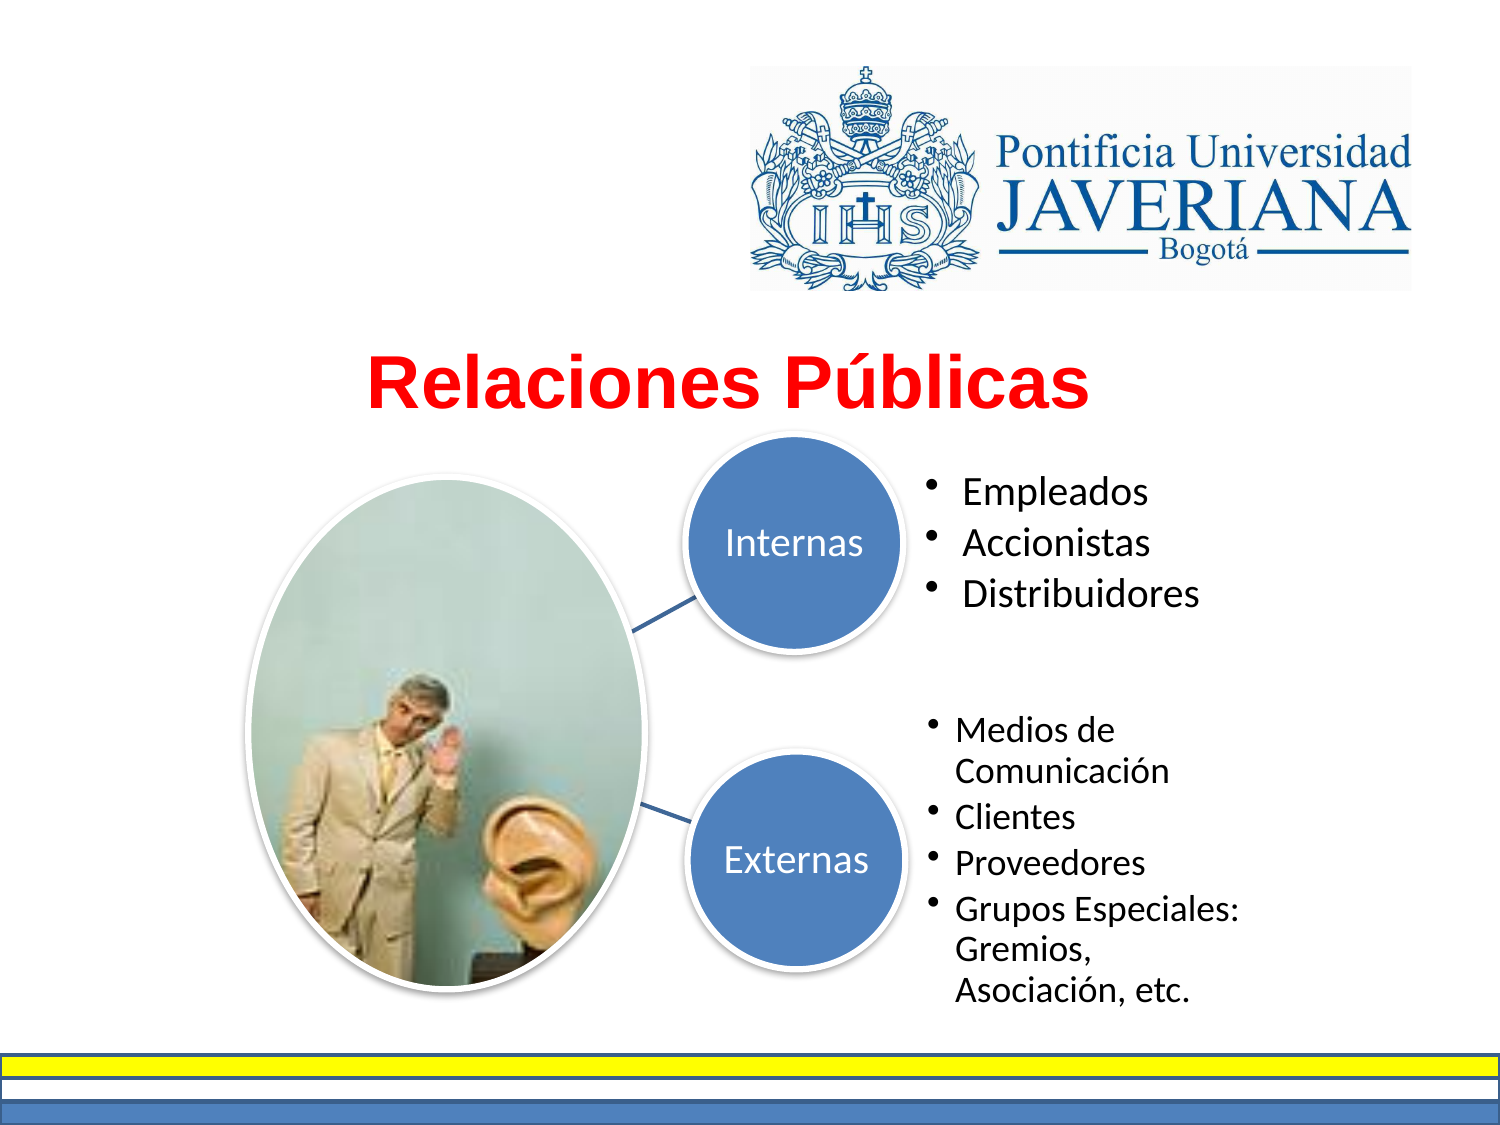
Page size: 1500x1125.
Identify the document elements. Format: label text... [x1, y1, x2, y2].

text_box Relaciones Públicas [352, 326, 1107, 398]
text_box [0, 1104, 1500, 1125]
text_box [249, 399, 1251, 1067]
text_box [0, 1053, 1500, 1076]
text_box [0, 1076, 1500, 1104]
picture [749, 66, 1412, 291]
